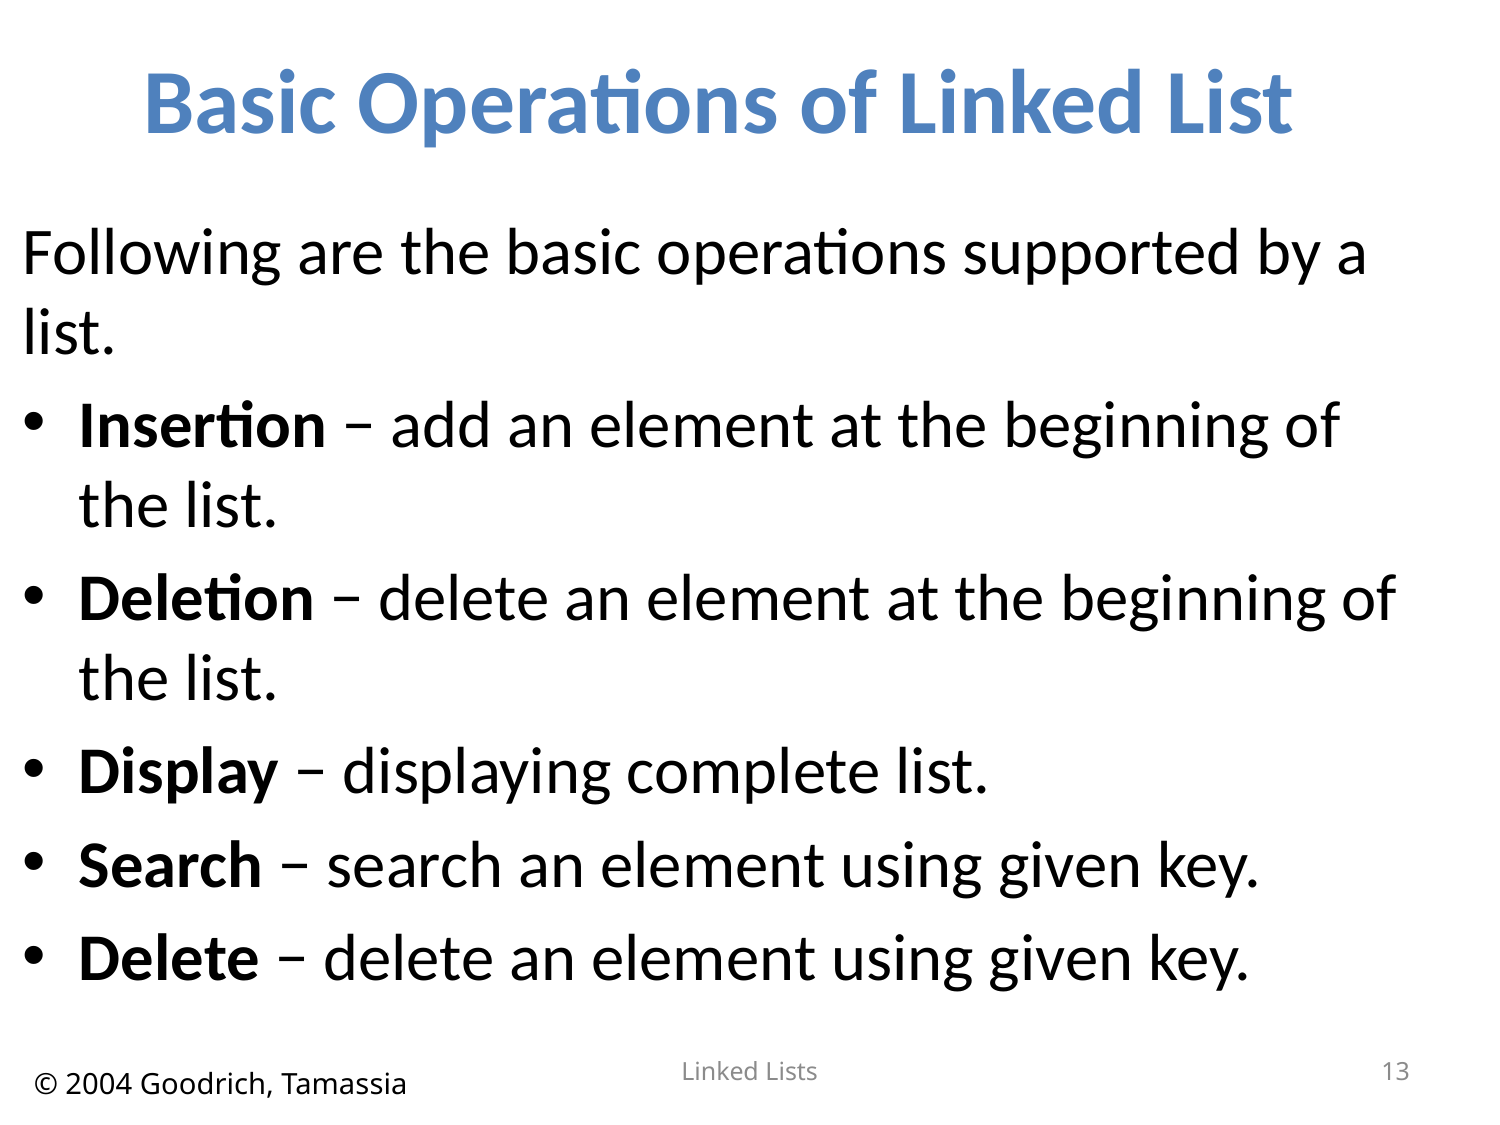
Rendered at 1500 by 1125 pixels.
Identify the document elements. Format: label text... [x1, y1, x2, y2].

title Basic Operations of Linked List [63, 19, 1376, 175]
list Following are the basic operations supported by a list. Insertion − add an element at the beginning of the list. Deletion − delete an element at the beginning of the list. Display − displaying complete list. Search − search an element using given key. Delete − delete an element using given key. [7, 200, 1432, 898]
slide_number 13 [1074, 1042, 1425, 1103]
footer Linked Lists [512, 1042, 988, 1103]
